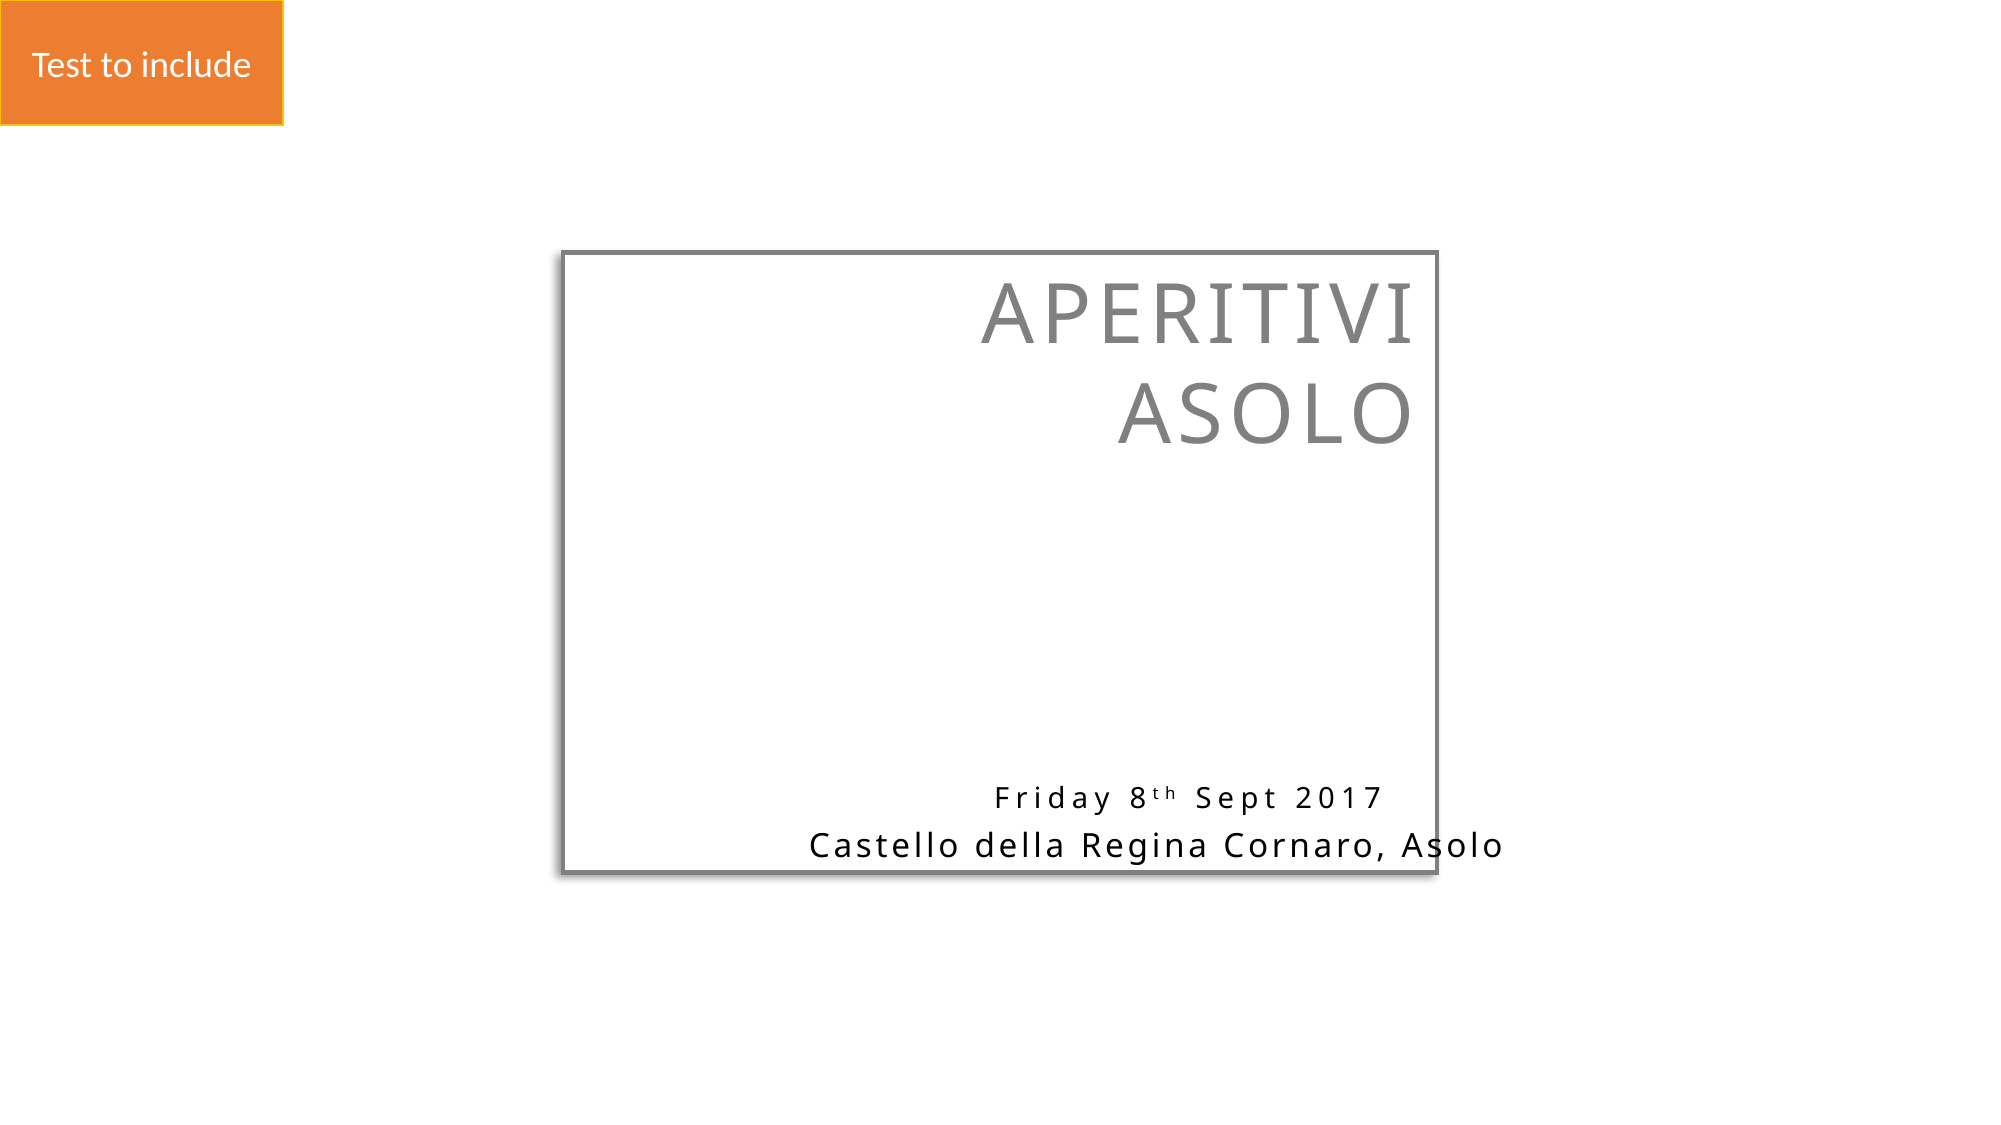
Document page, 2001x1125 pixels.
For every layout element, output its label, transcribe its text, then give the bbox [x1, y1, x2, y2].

text_box Test to include [0, 0, 284, 126]
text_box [562, 252, 1437, 873]
